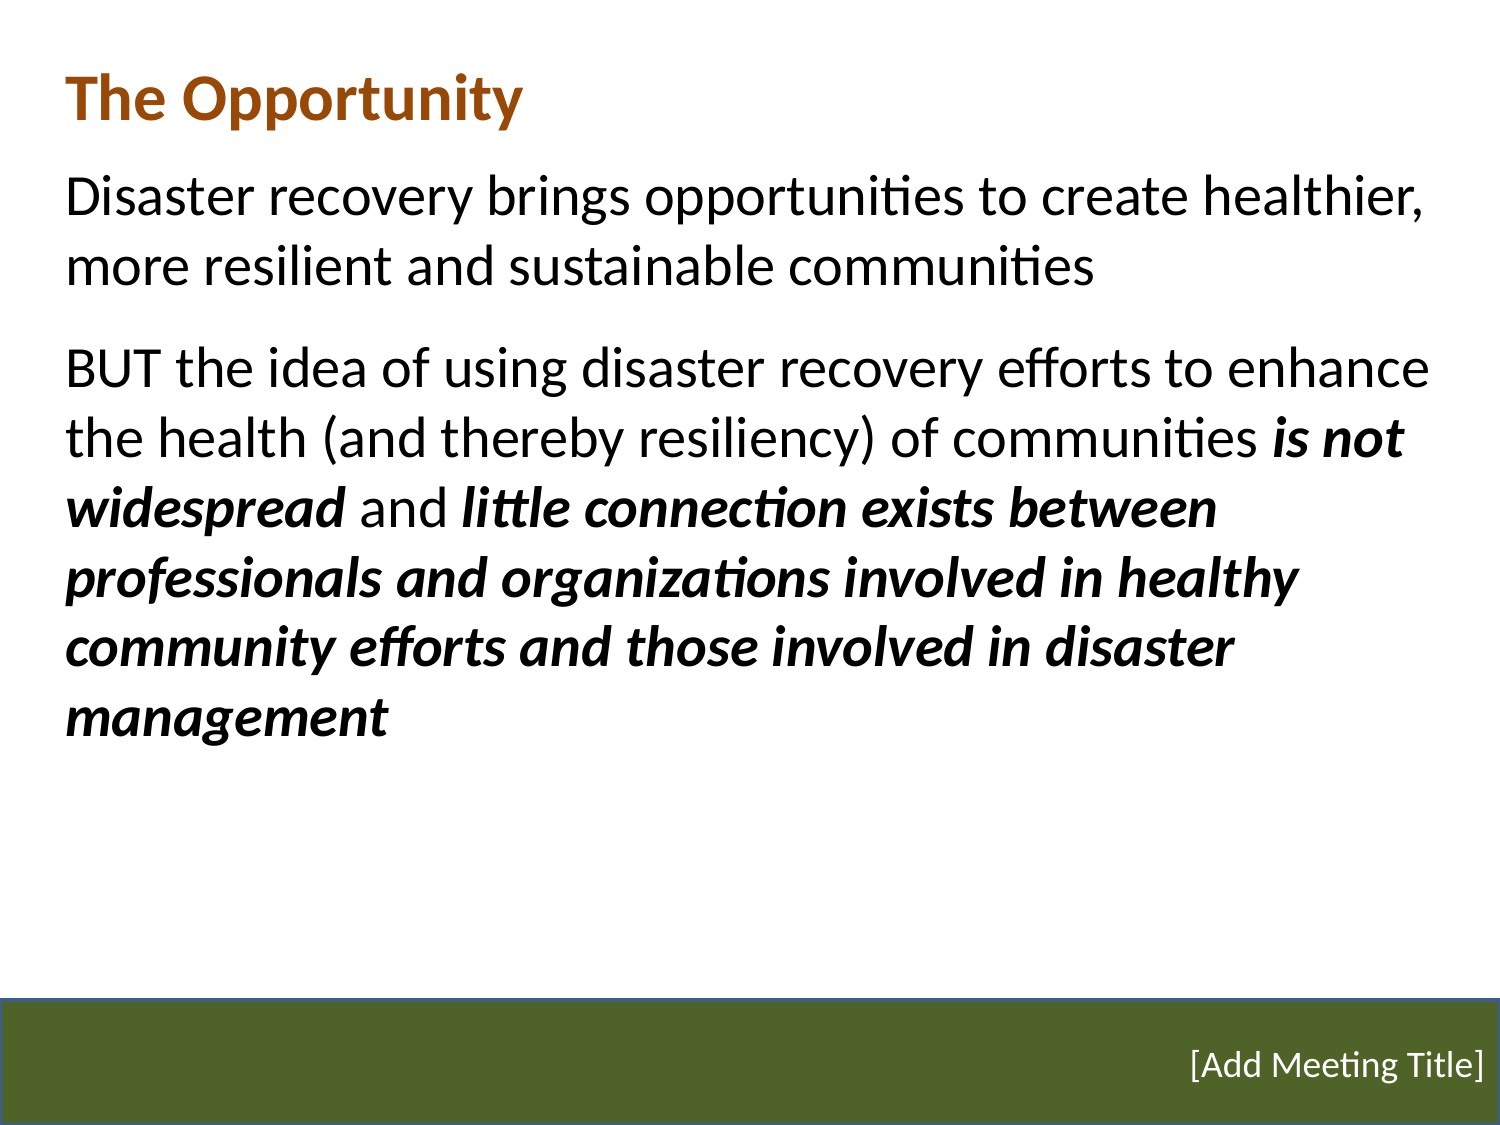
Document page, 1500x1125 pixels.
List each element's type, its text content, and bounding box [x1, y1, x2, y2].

title The Opportunity [50, 0, 1400, 149]
list Disaster recovery brings opportunities to create healthier, more resilient and sustainable communities BUT the idea of using disaster recovery efforts to enhance the health (and thereby resiliency) of communities is not widespread and little connection exists between professionals and organizations involved in healthy community efforts and those involved in disaster management [50, 149, 1475, 762]
text_box [Add Meeting Title] [0, 998, 1500, 1125]
